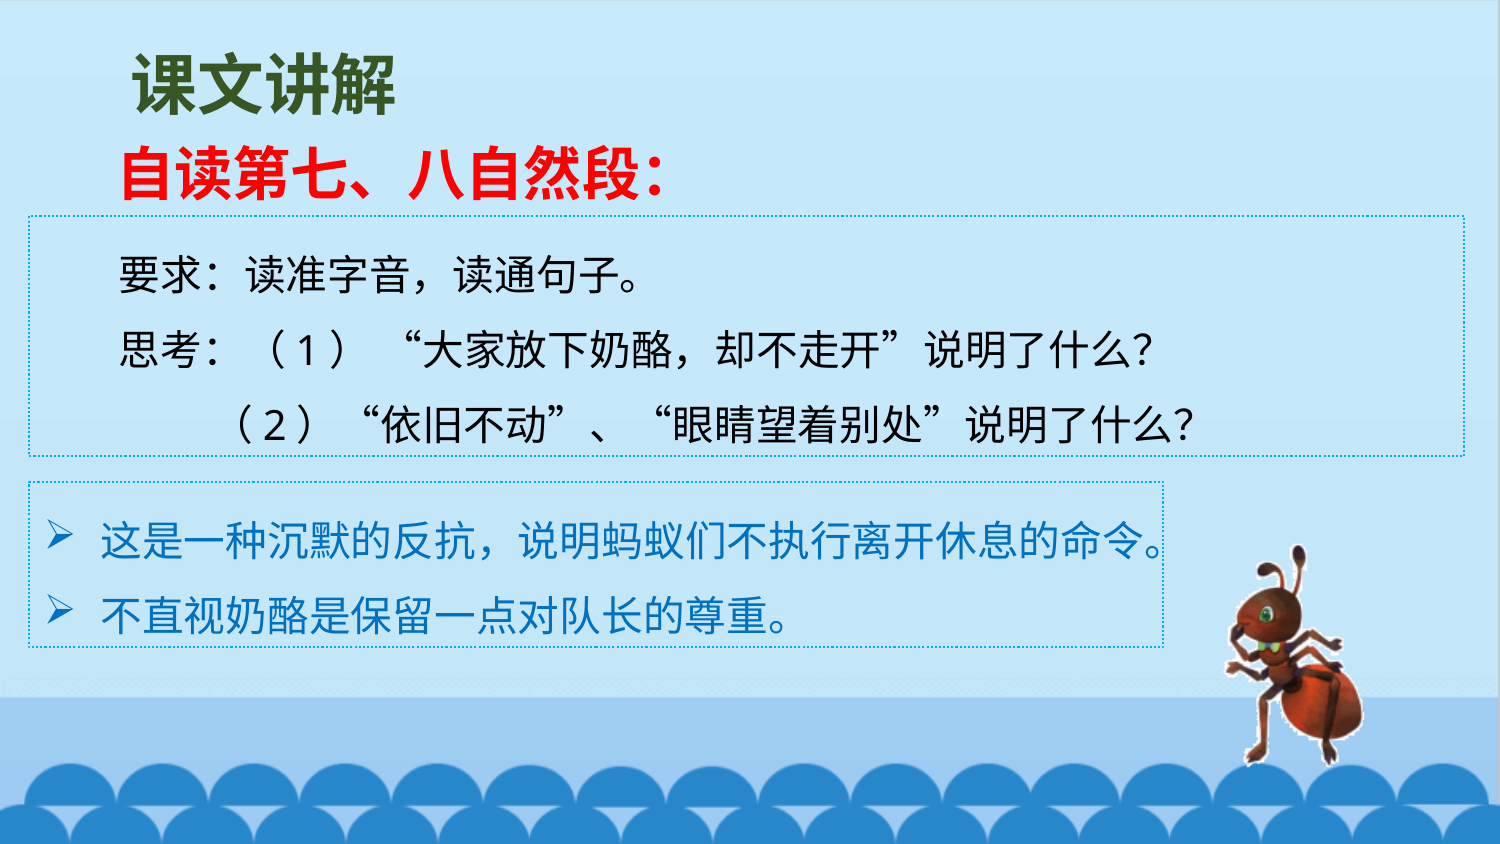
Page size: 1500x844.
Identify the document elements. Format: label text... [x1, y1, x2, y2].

picture [0, 0, 1500, 844]
text_box 要求：读准字音，读通句子。 思考：（1） “大家放下奶酪，却不走开”说明了什么？ （2）“依旧不动”、“眼睛望着别处”说明了什么？ [29, 216, 1464, 457]
text_box 课文讲解 [115, 35, 413, 129]
text_box 自读第七、八自然段： [100, 129, 714, 215]
text_box 这是一种沉默的反抗，说明蚂蚁们不执行离开休息的命令。 不直视奶酪是保留一点对队长的尊重。 [29, 482, 1164, 648]
